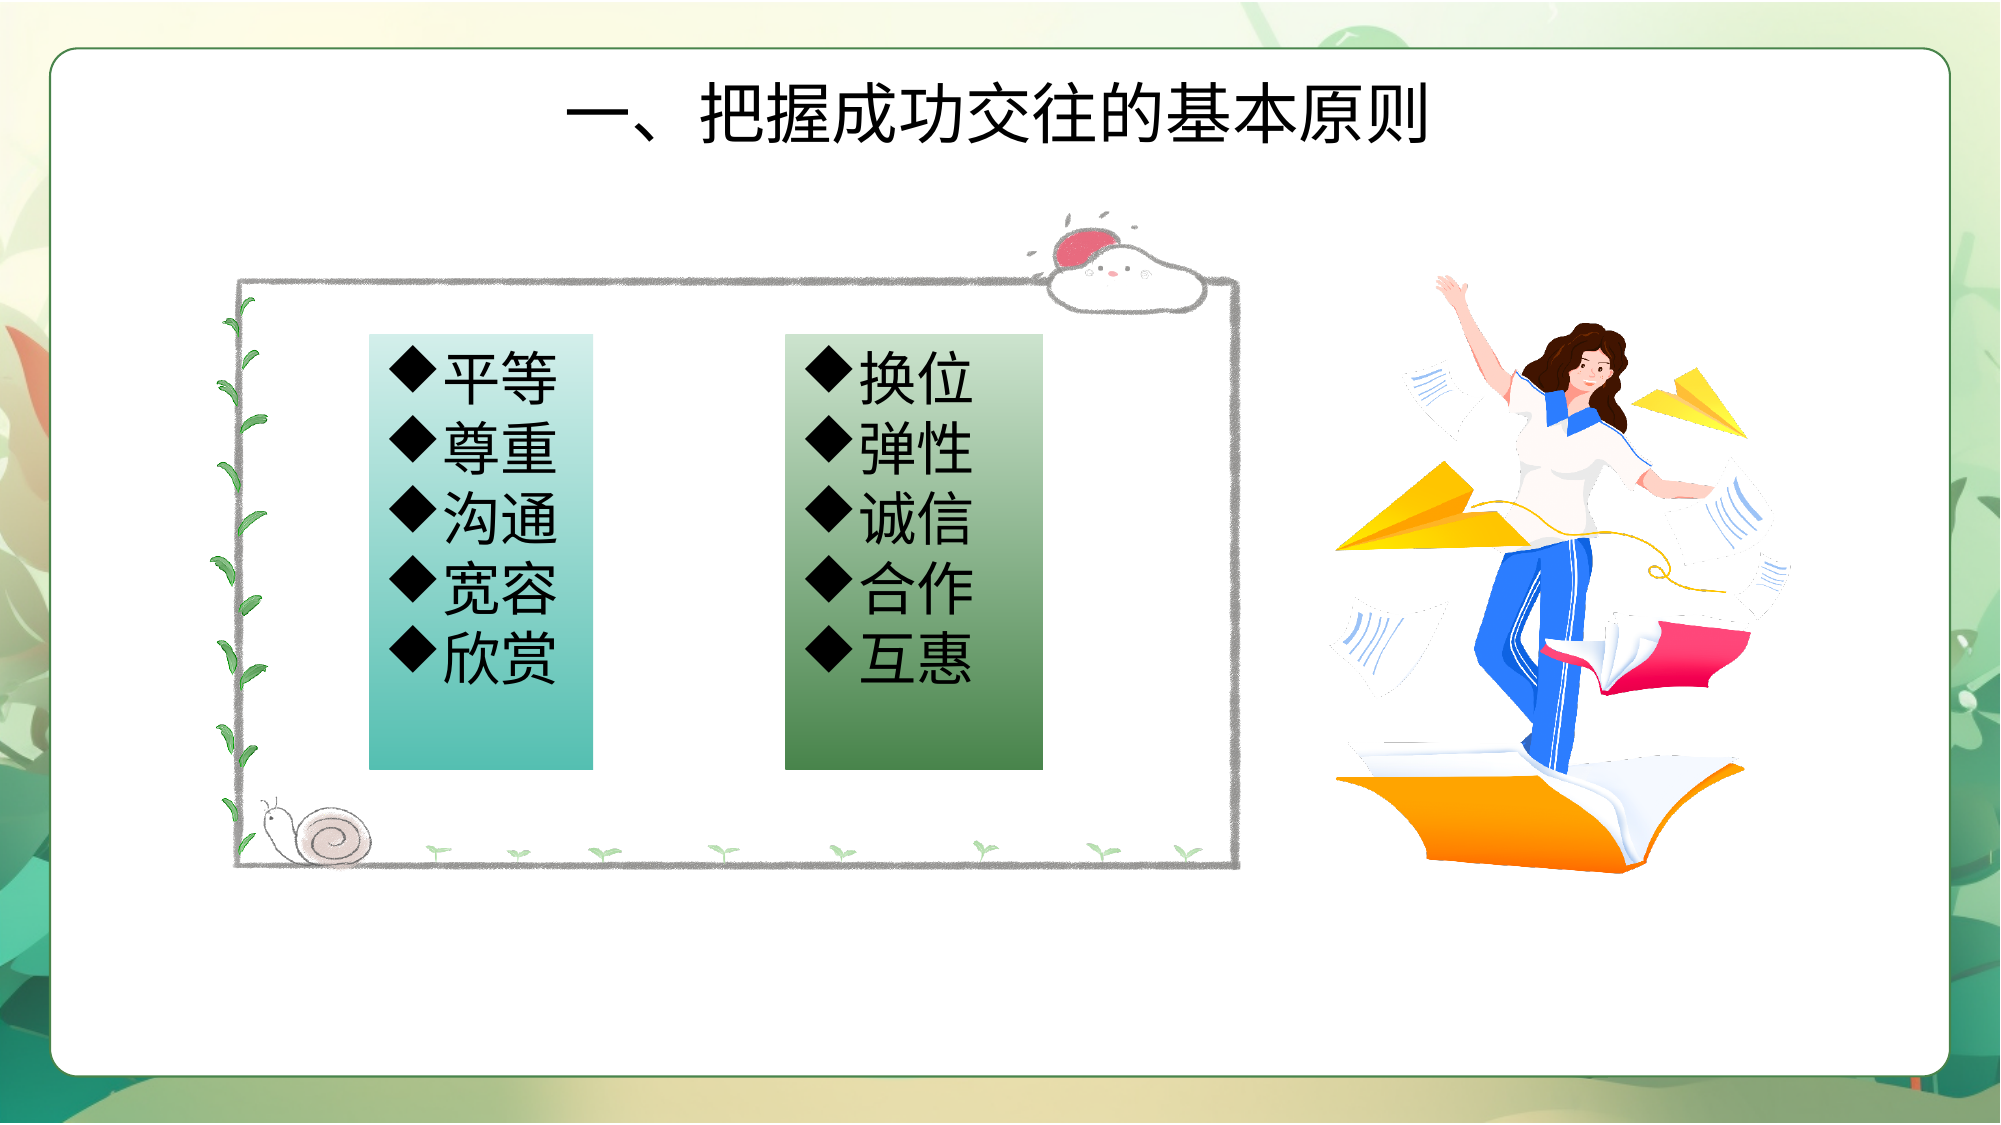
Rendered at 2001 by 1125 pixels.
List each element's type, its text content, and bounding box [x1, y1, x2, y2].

picture [0, 2, 2000, 1123]
text_box 一、把握成功交往的基本原则 [1345, 64, 1561, 160]
